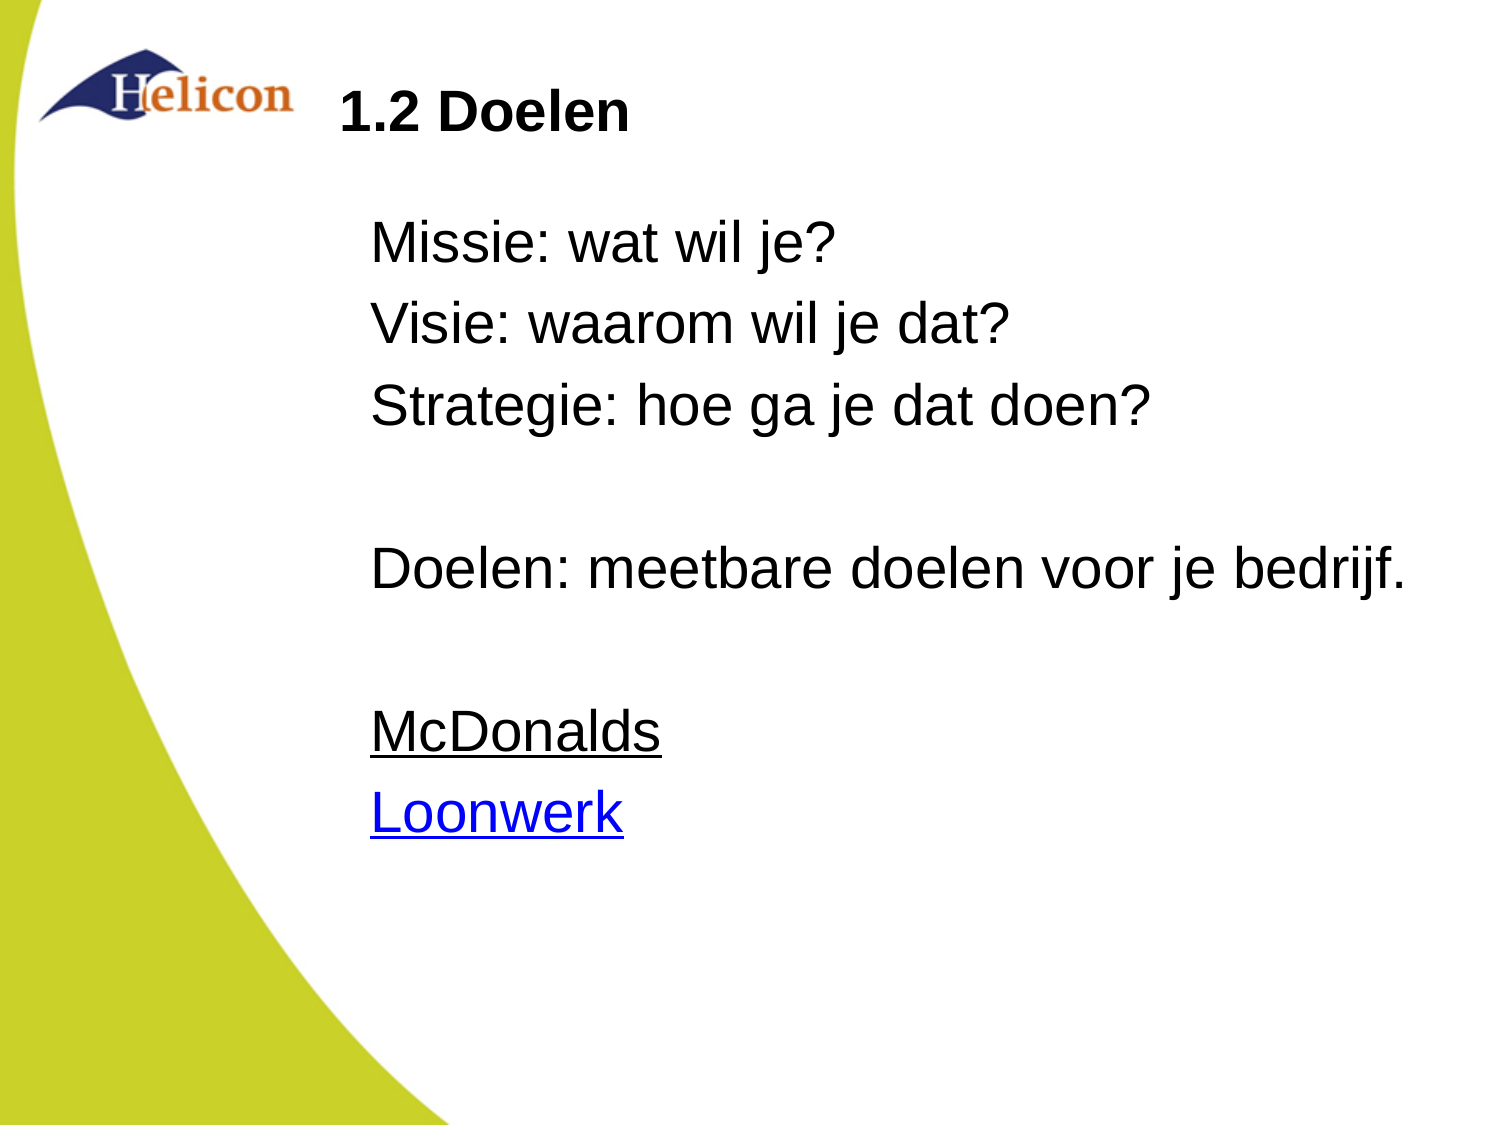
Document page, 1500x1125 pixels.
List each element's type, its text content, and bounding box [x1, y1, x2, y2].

title 1.2 Doelen [324, 54, 1415, 161]
list Missie: wat wil je? Visie: waarom wil je dat? Strategie: hoe ga je dat doen? Doelen: meetbare doelen voor je bedrijf. McDonalds Loonwerk [336, 196, 1425, 1005]
picture [0, 0, 1500, 1125]
